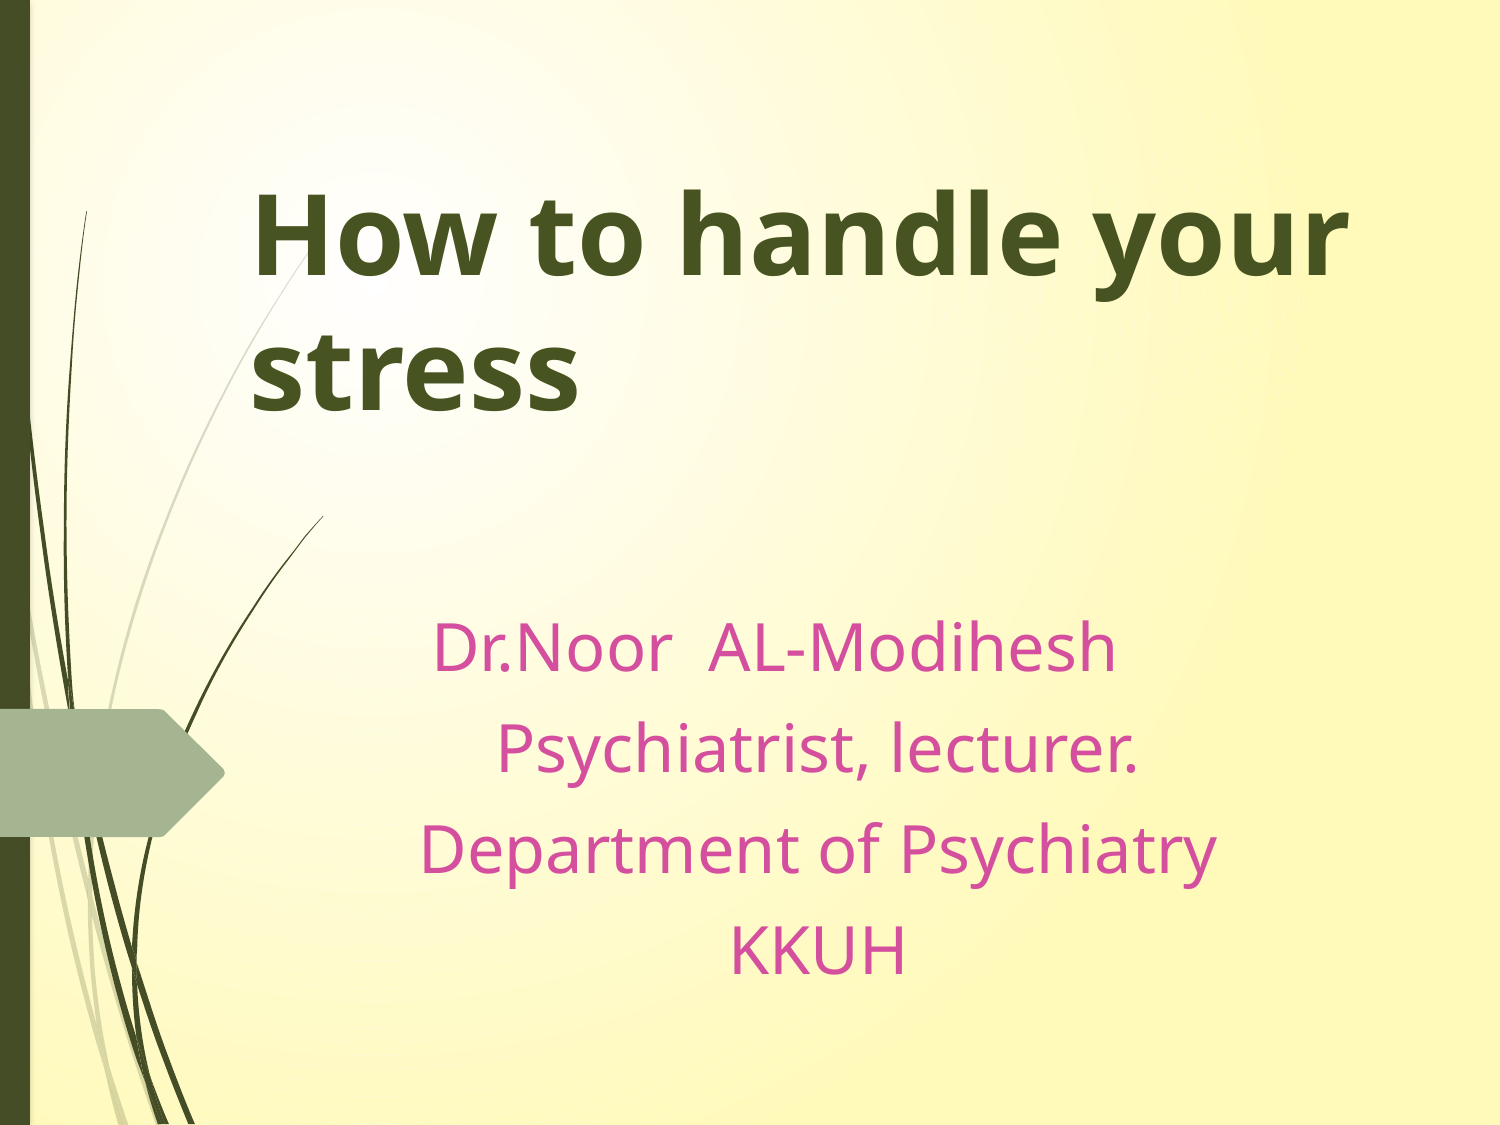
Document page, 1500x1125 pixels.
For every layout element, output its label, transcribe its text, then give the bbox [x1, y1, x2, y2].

subtitle Dr.Noor AL-Modihesh Psychiatrist, lecturer. Department of Psychiatry KKUH [210, 597, 1427, 886]
title How to handle your stress [234, 199, 1450, 441]
